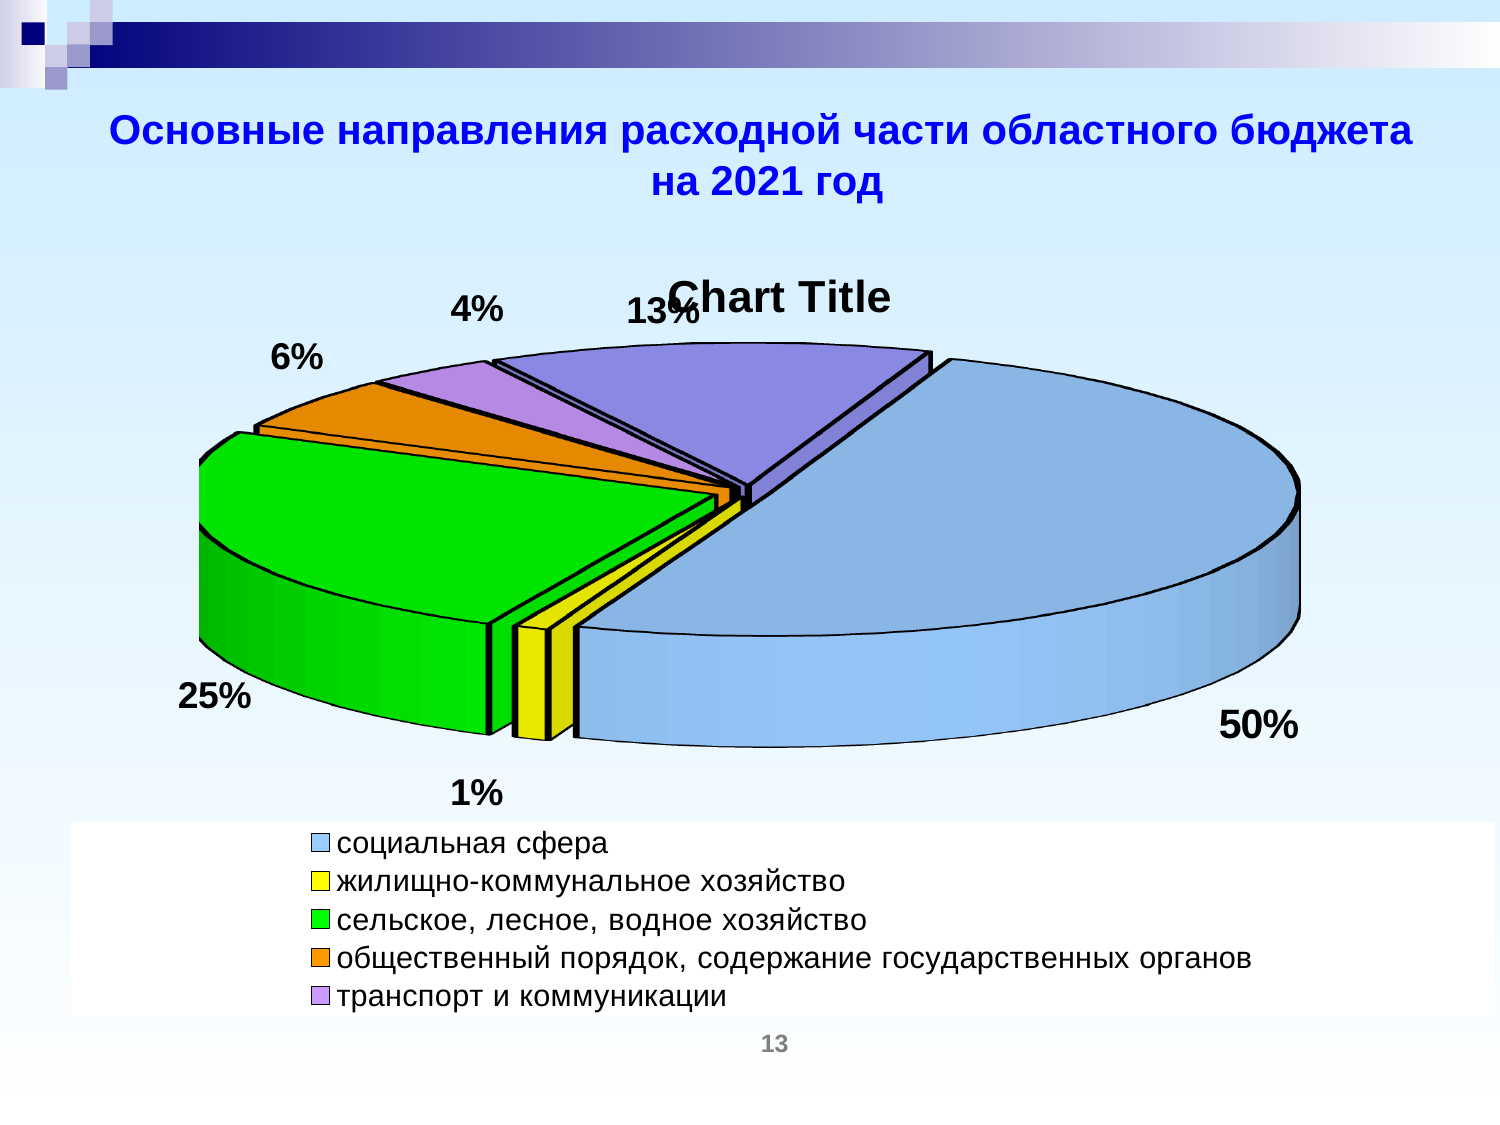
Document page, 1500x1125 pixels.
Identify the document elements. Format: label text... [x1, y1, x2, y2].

title Основные направления расходной части областного бюджета на 2021 год [75, 75, 1459, 232]
chart [64, 233, 1495, 1073]
